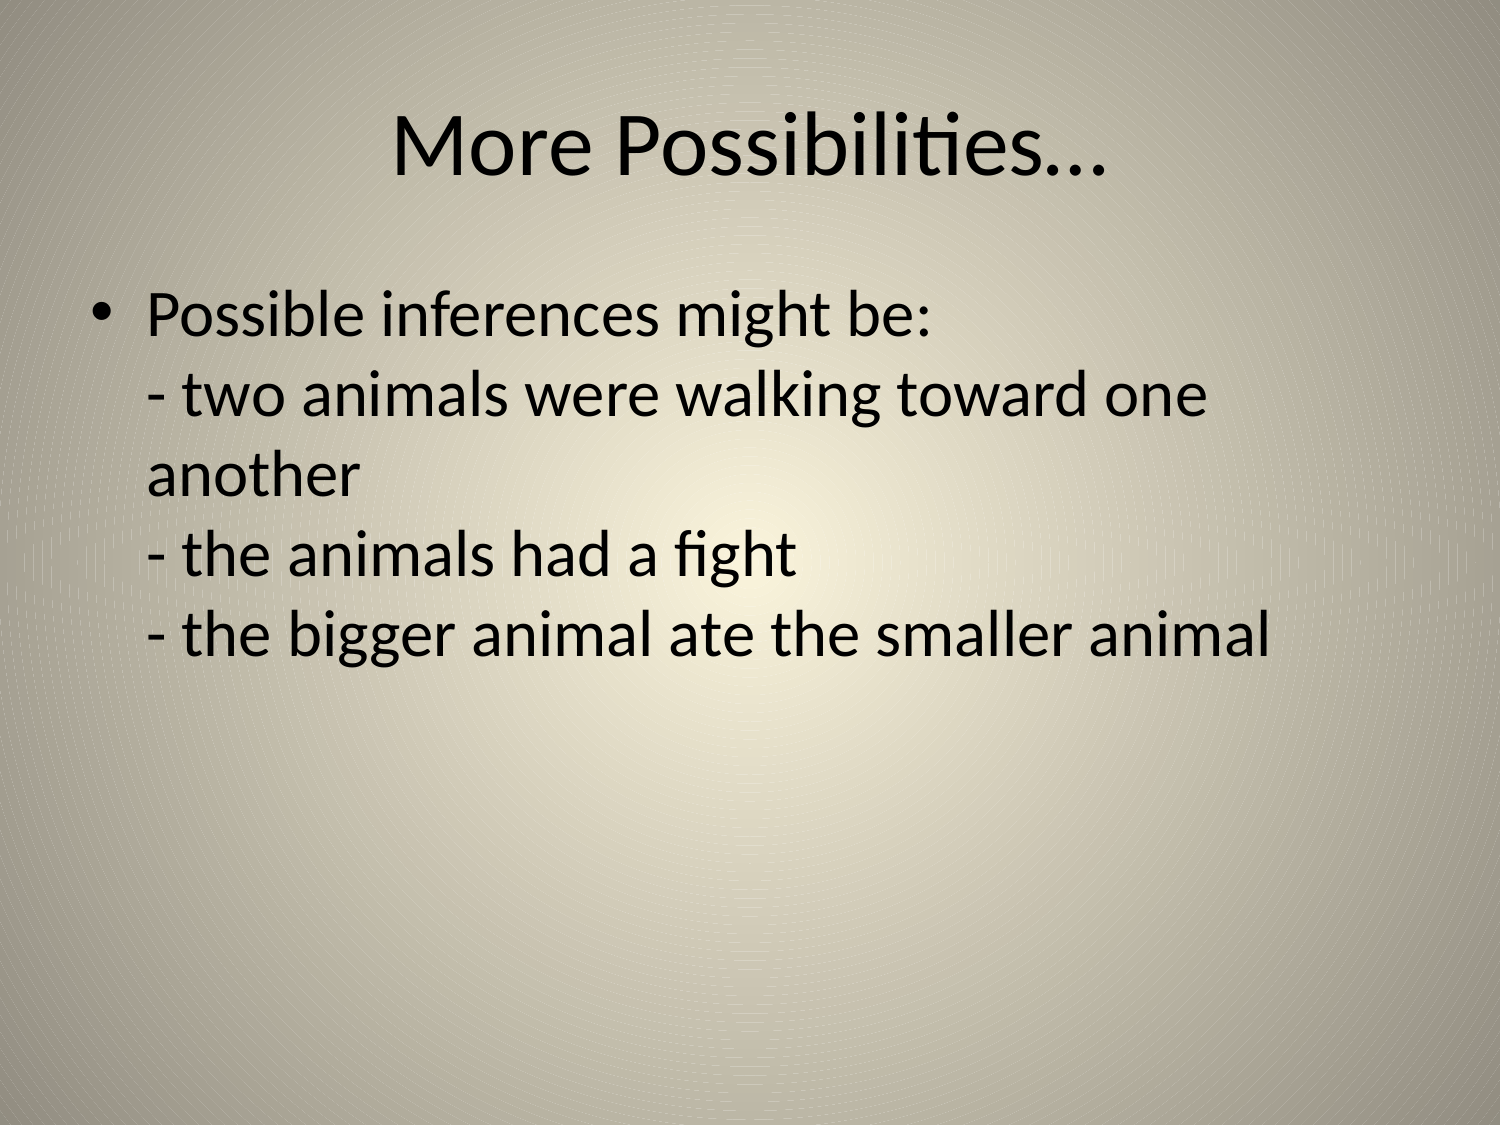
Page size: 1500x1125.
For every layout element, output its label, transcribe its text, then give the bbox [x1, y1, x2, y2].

title More Possibilities… [75, 45, 1425, 233]
list Possible inferences might be: - two animals were walking toward one another - the animals had a fight - the bigger animal ate the smaller animal [75, 262, 1425, 1005]
